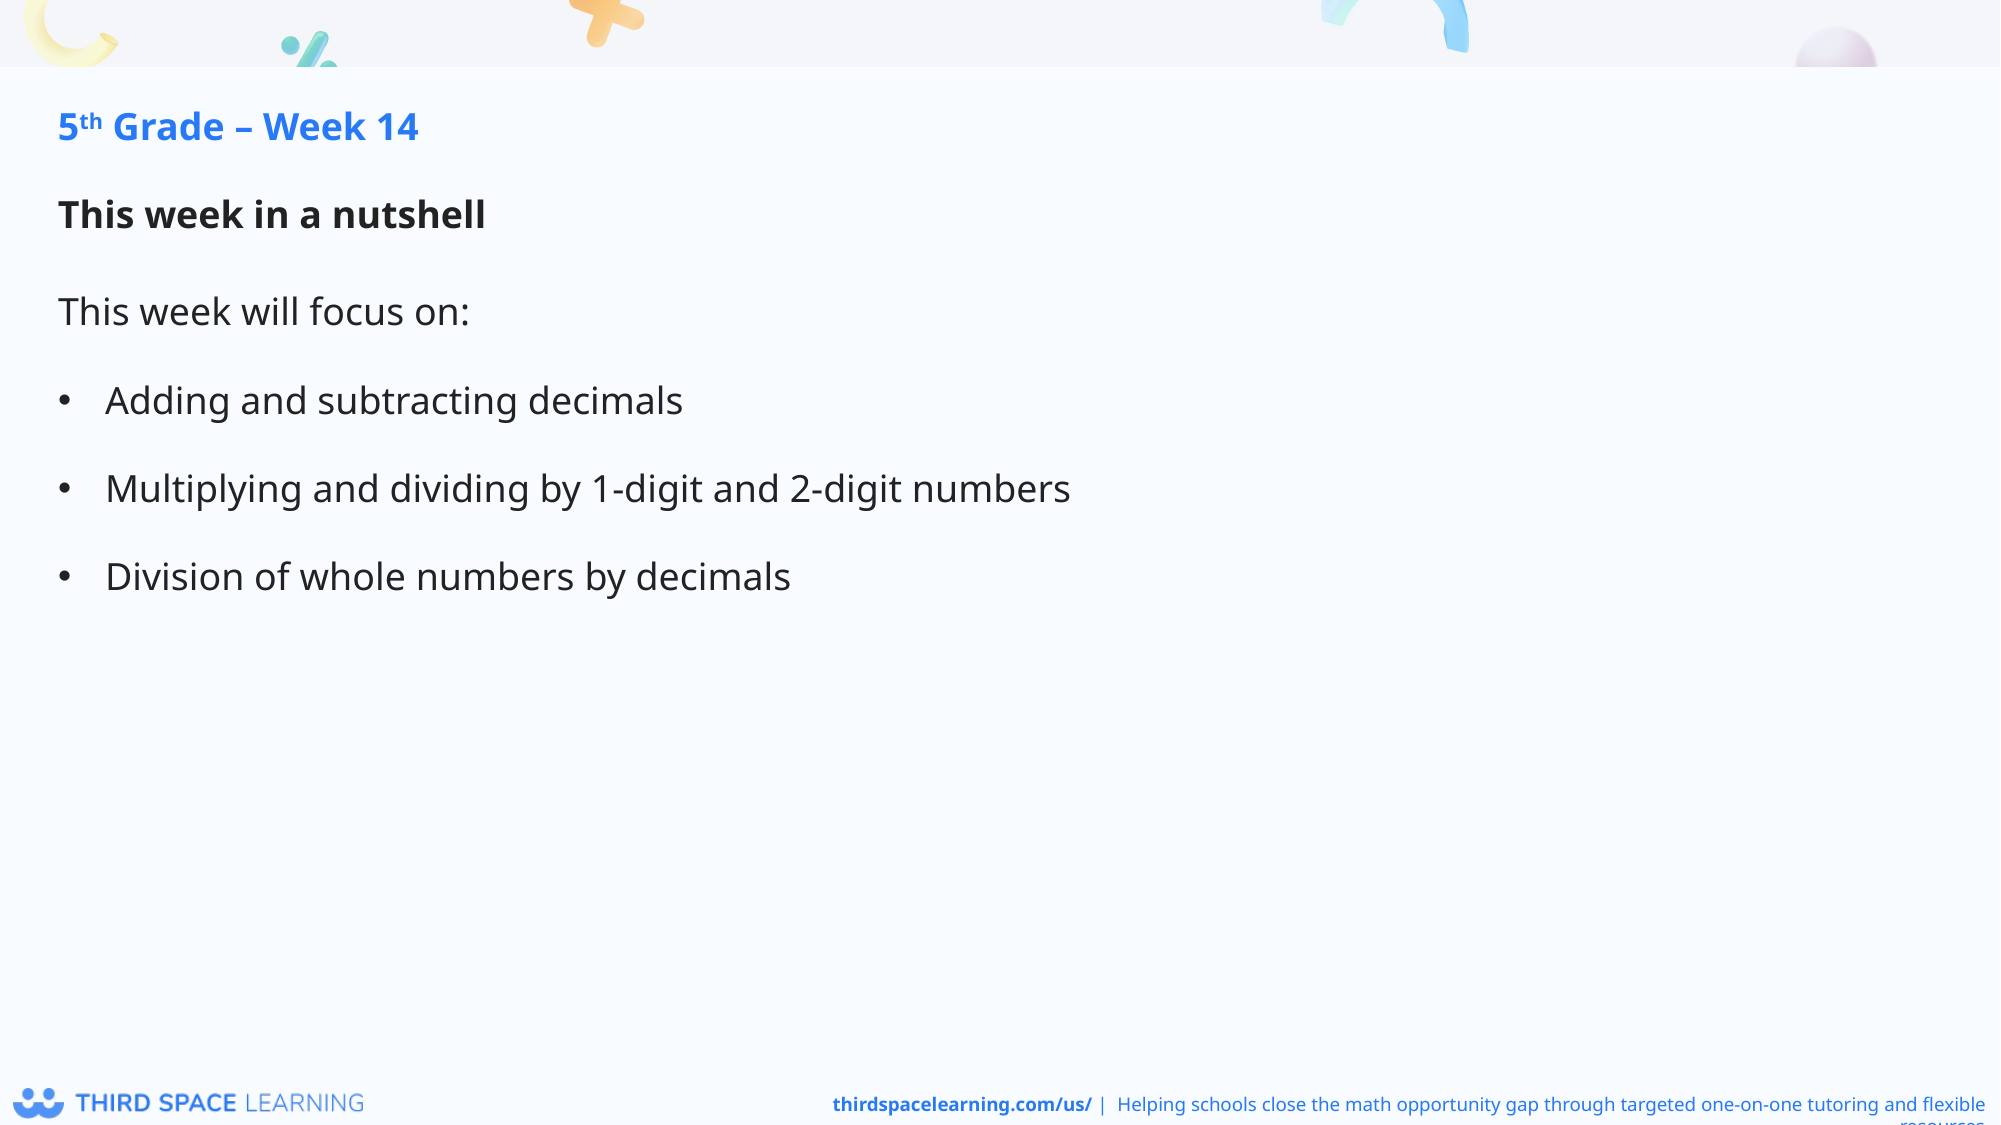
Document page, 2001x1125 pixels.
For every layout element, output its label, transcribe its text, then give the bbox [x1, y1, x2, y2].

list This week will focus on: Adding and subtracting decimals Multiplying and dividing by 1-digit and 2-digit numbers Division of whole numbers by decimals [43, 259, 1969, 1074]
picture [0, 0, 2000, 67]
picture [13, 1088, 365, 1119]
text_box 5th Grade – Week 14 This week in a nutshell [43, 73, 1969, 259]
